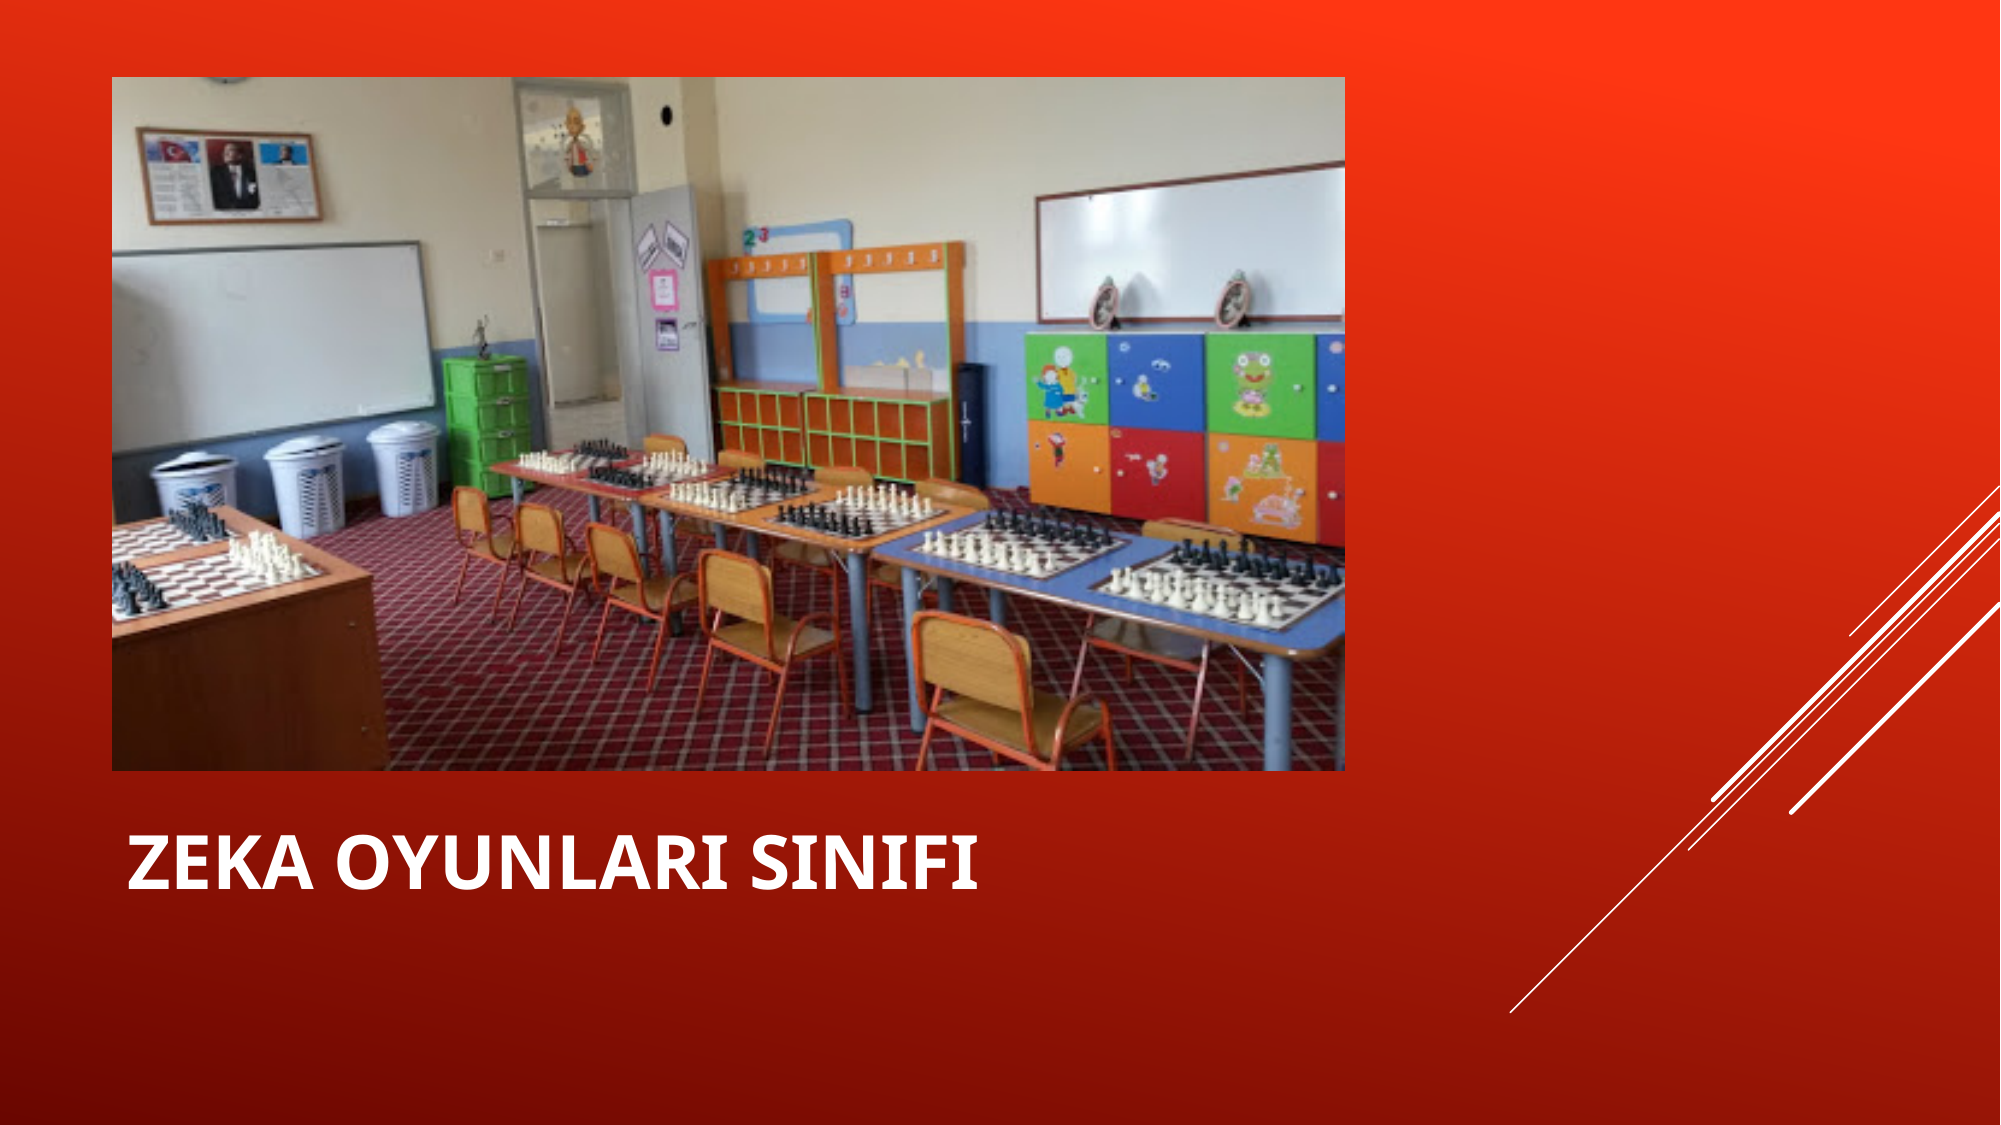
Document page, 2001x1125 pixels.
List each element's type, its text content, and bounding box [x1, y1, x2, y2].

title ZEKA OYUNLARI SINIFI [112, 736, 1513, 984]
picture [111, 76, 1345, 771]
